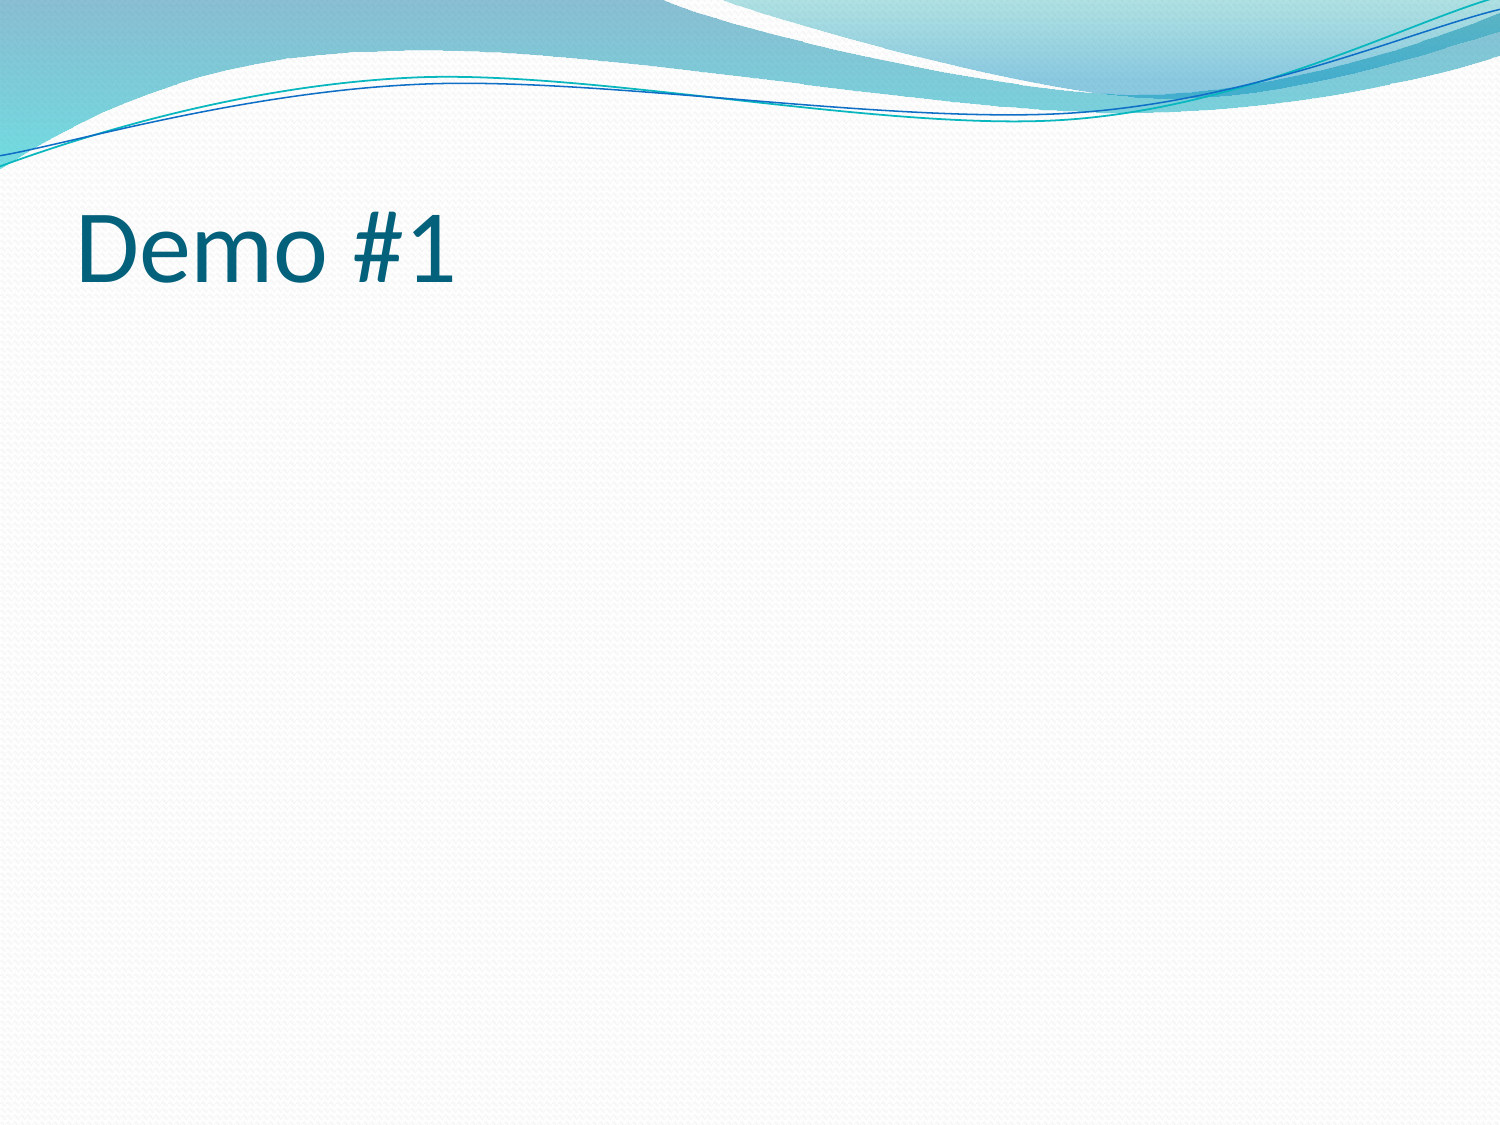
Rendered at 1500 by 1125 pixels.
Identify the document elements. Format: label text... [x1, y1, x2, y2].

title Demo #1 [75, 115, 1425, 303]
